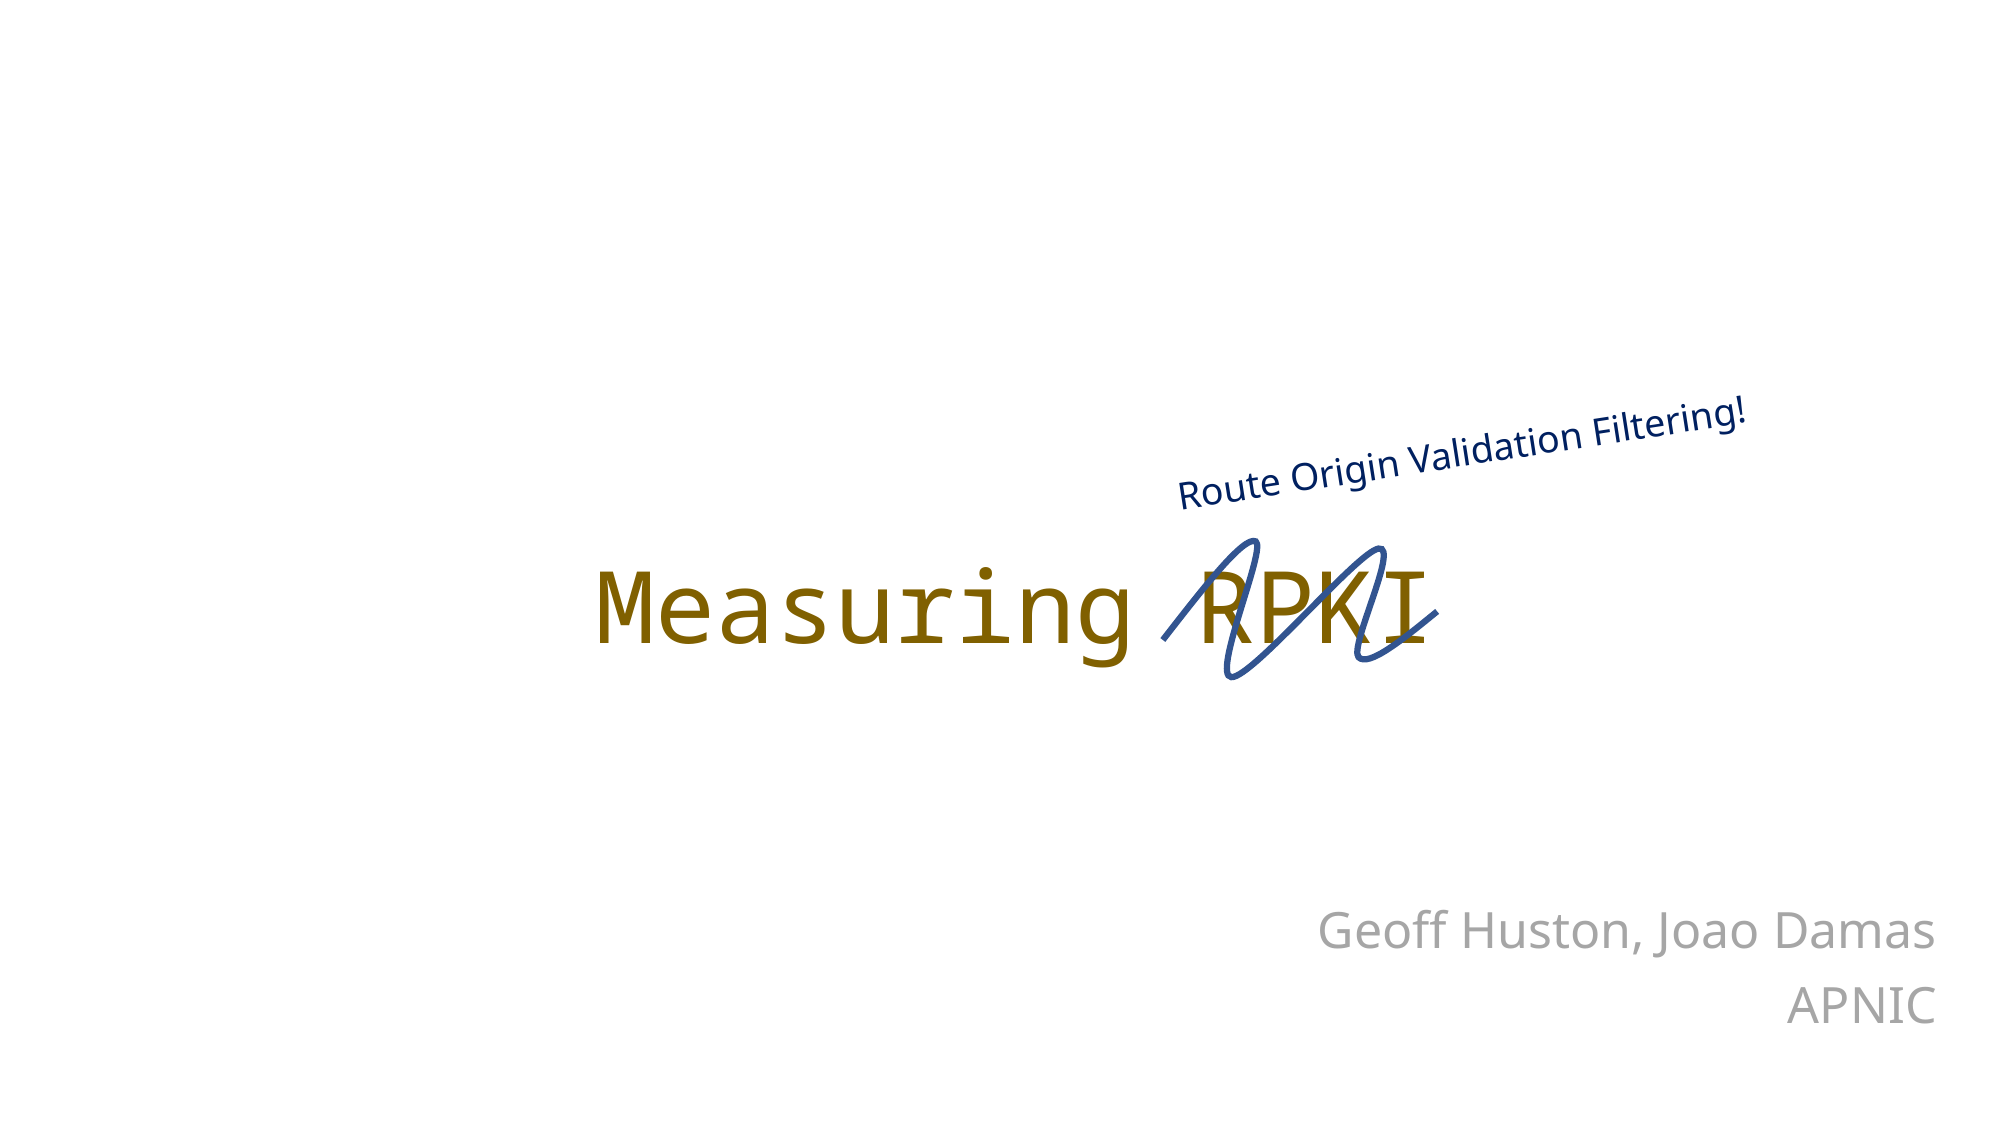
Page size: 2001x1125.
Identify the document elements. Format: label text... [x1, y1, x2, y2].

text_box Route Origin Validation Filtering! [1158, 374, 1765, 528]
text_box [1162, 539, 1438, 679]
subtitle Geoff Huston, Joao Damas APNIC [451, 898, 1952, 1072]
title Measuring RPKI [31, 291, 2000, 673]
